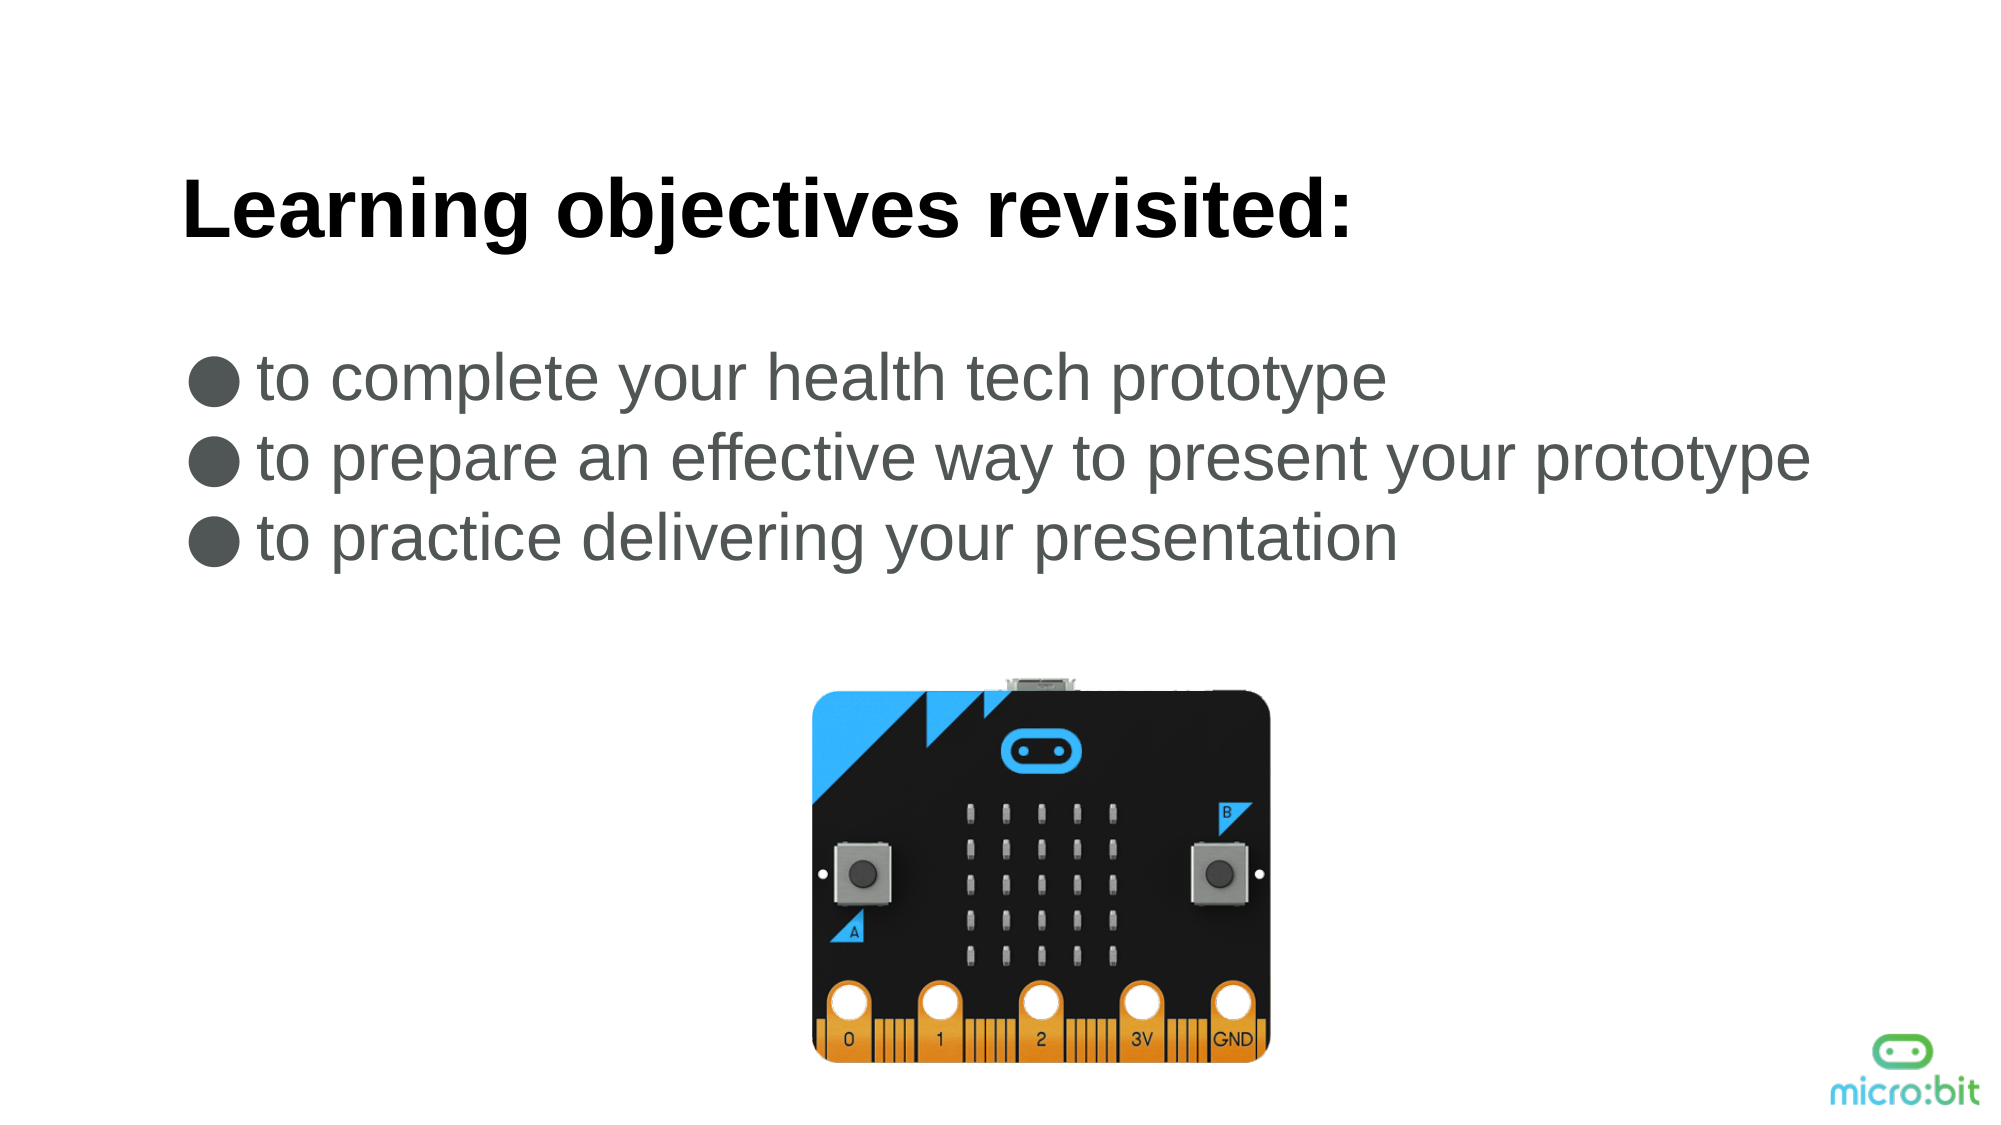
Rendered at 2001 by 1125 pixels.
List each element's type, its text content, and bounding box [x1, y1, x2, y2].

picture [812, 676, 1272, 1064]
picture [1830, 1029, 1980, 1106]
text_box Learning objectives revisited: to complete your health tech prototype to prepare an effective way to present your prototype to practice delivering your presentation [166, 60, 1918, 884]
